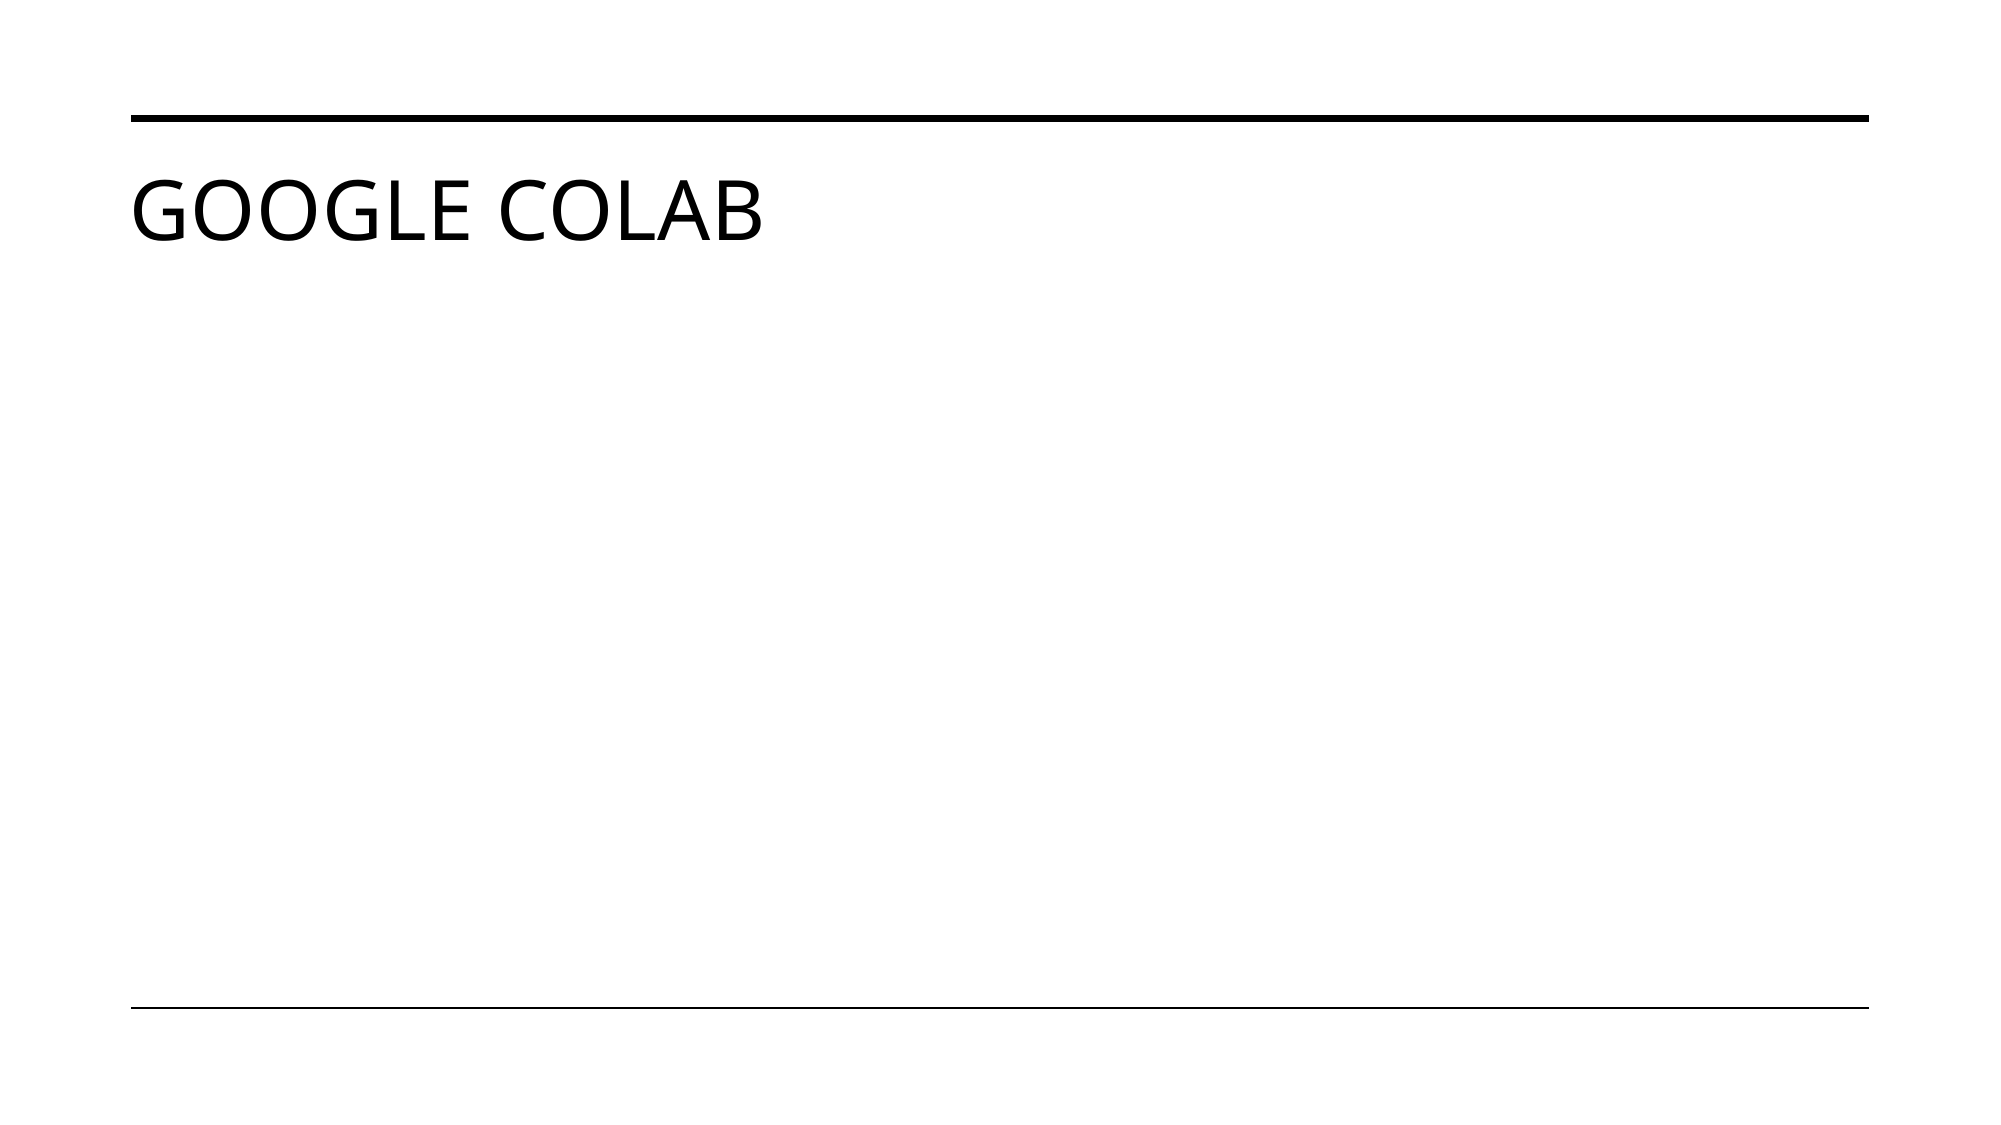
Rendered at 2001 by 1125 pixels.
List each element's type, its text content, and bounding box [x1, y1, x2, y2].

title GOOGLE COLAB [114, 149, 1869, 365]
